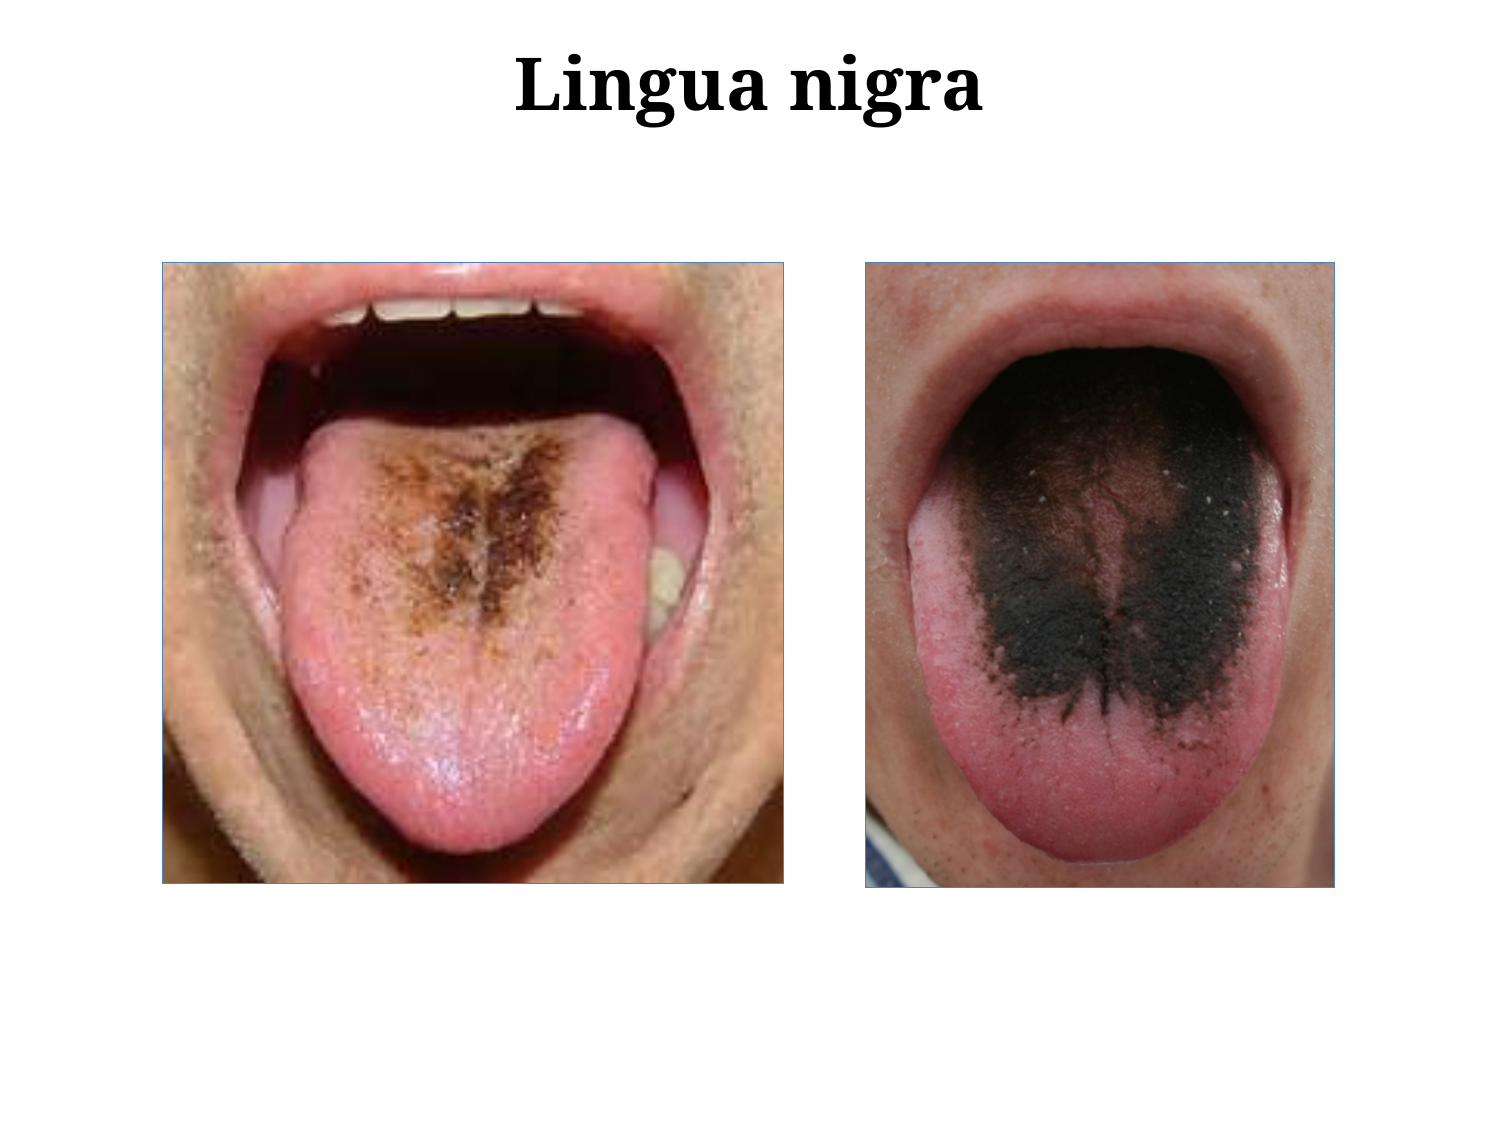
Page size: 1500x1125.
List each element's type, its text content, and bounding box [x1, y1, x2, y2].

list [162, 262, 784, 884]
text_box Lingua nigra [0, 12, 1500, 151]
picture [865, 262, 1335, 888]
